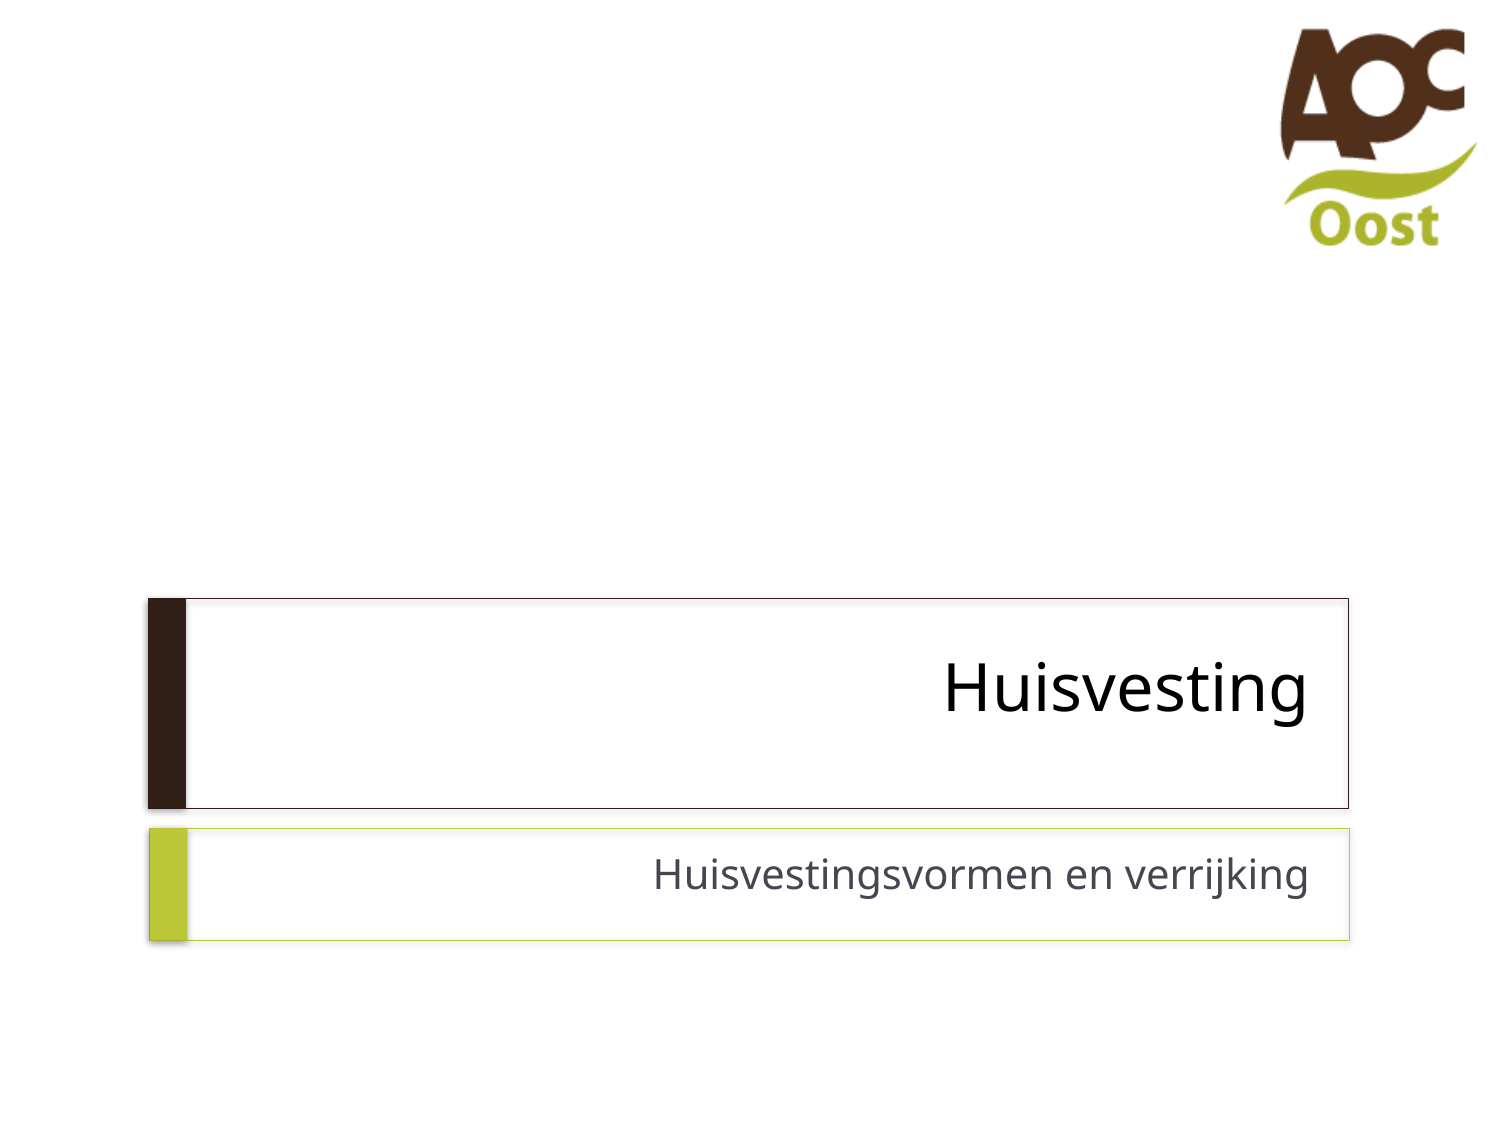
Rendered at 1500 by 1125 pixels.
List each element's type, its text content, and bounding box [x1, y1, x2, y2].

picture [1257, 0, 1500, 284]
title Huisvesting [200, 637, 1325, 800]
subtitle Huisvestingsvormen en verrijking [200, 840, 1325, 929]
